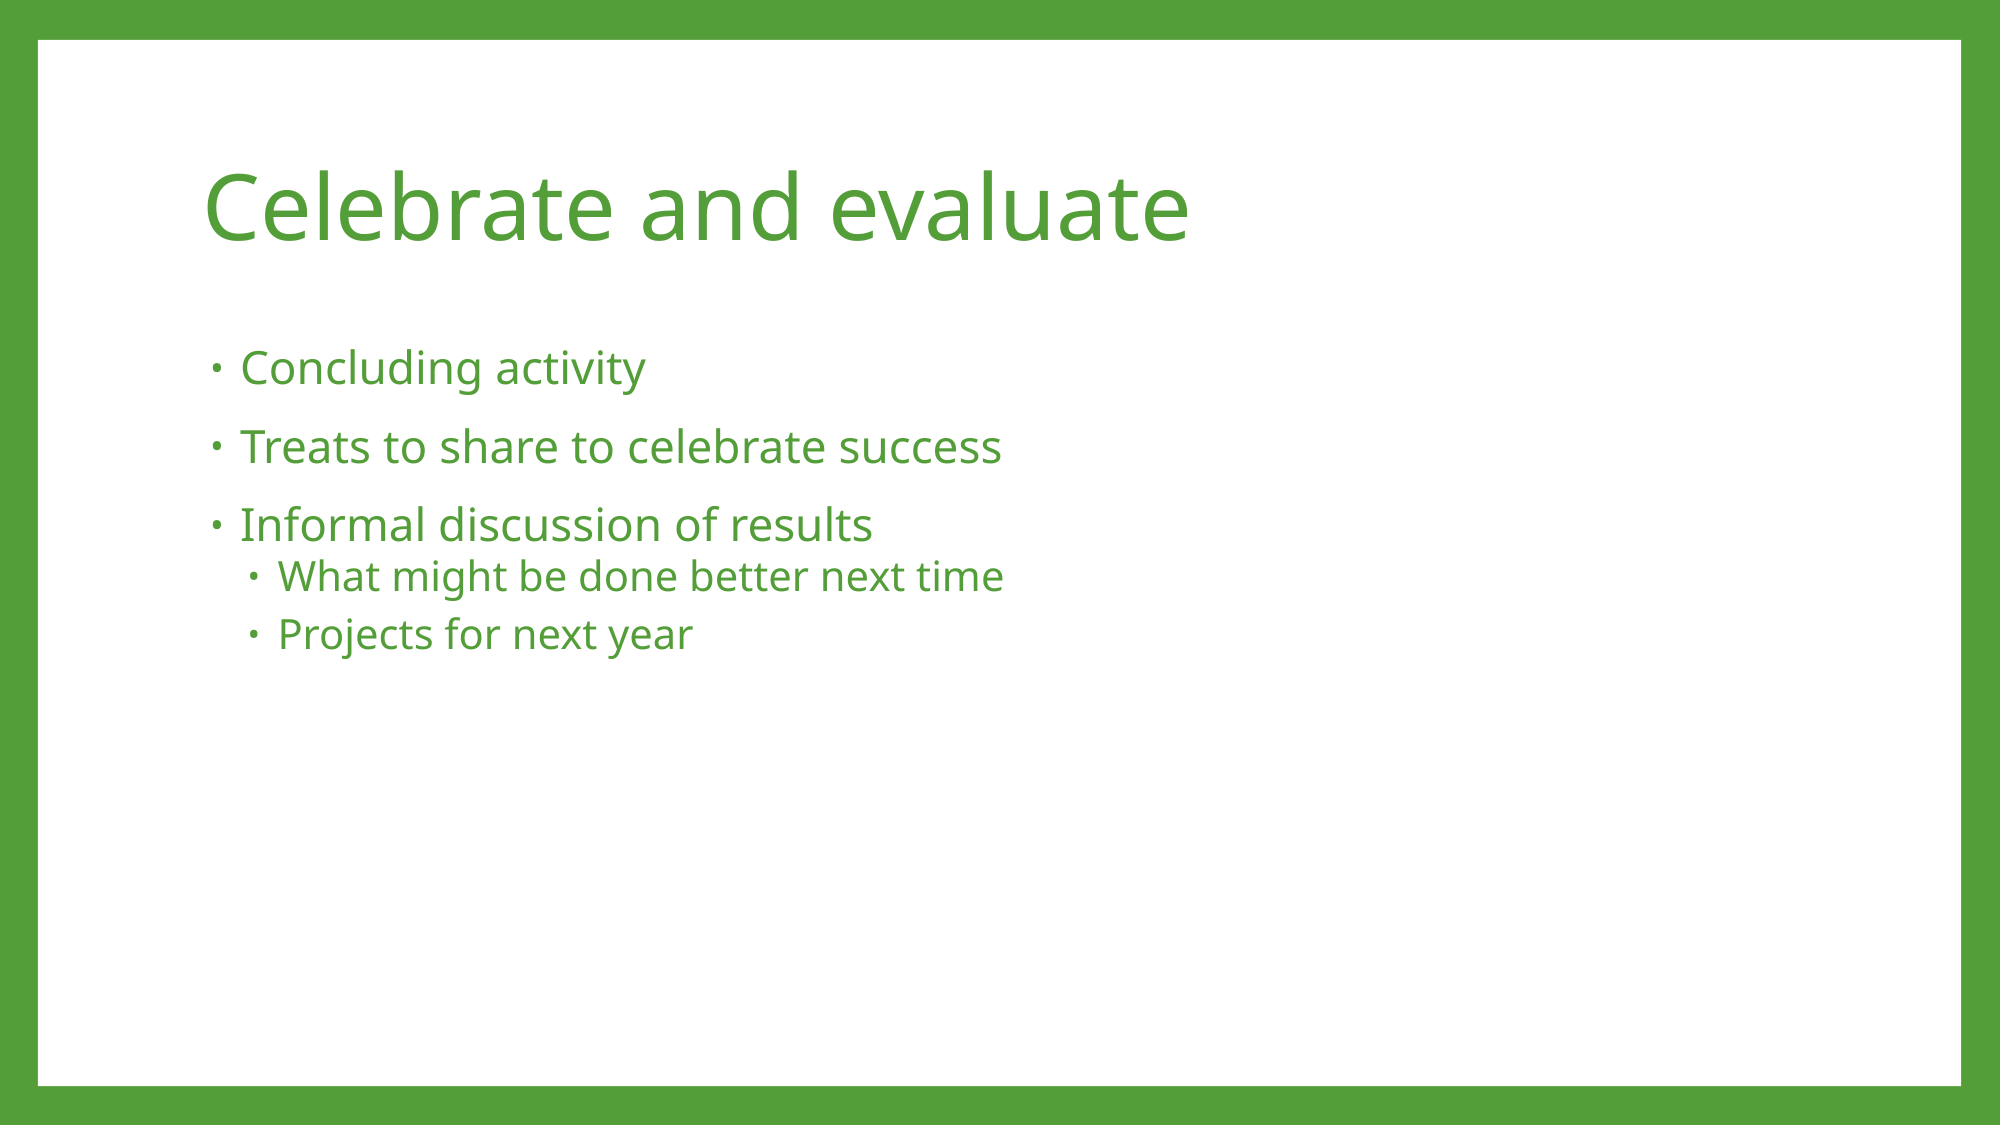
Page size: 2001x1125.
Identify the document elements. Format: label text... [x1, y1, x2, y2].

title Celebrate and evaluate [187, 99, 1808, 323]
list Concluding activity Treats to share to celebrate success Informal discussion of results What might be done better next time Projects for next year [187, 337, 1808, 1000]
